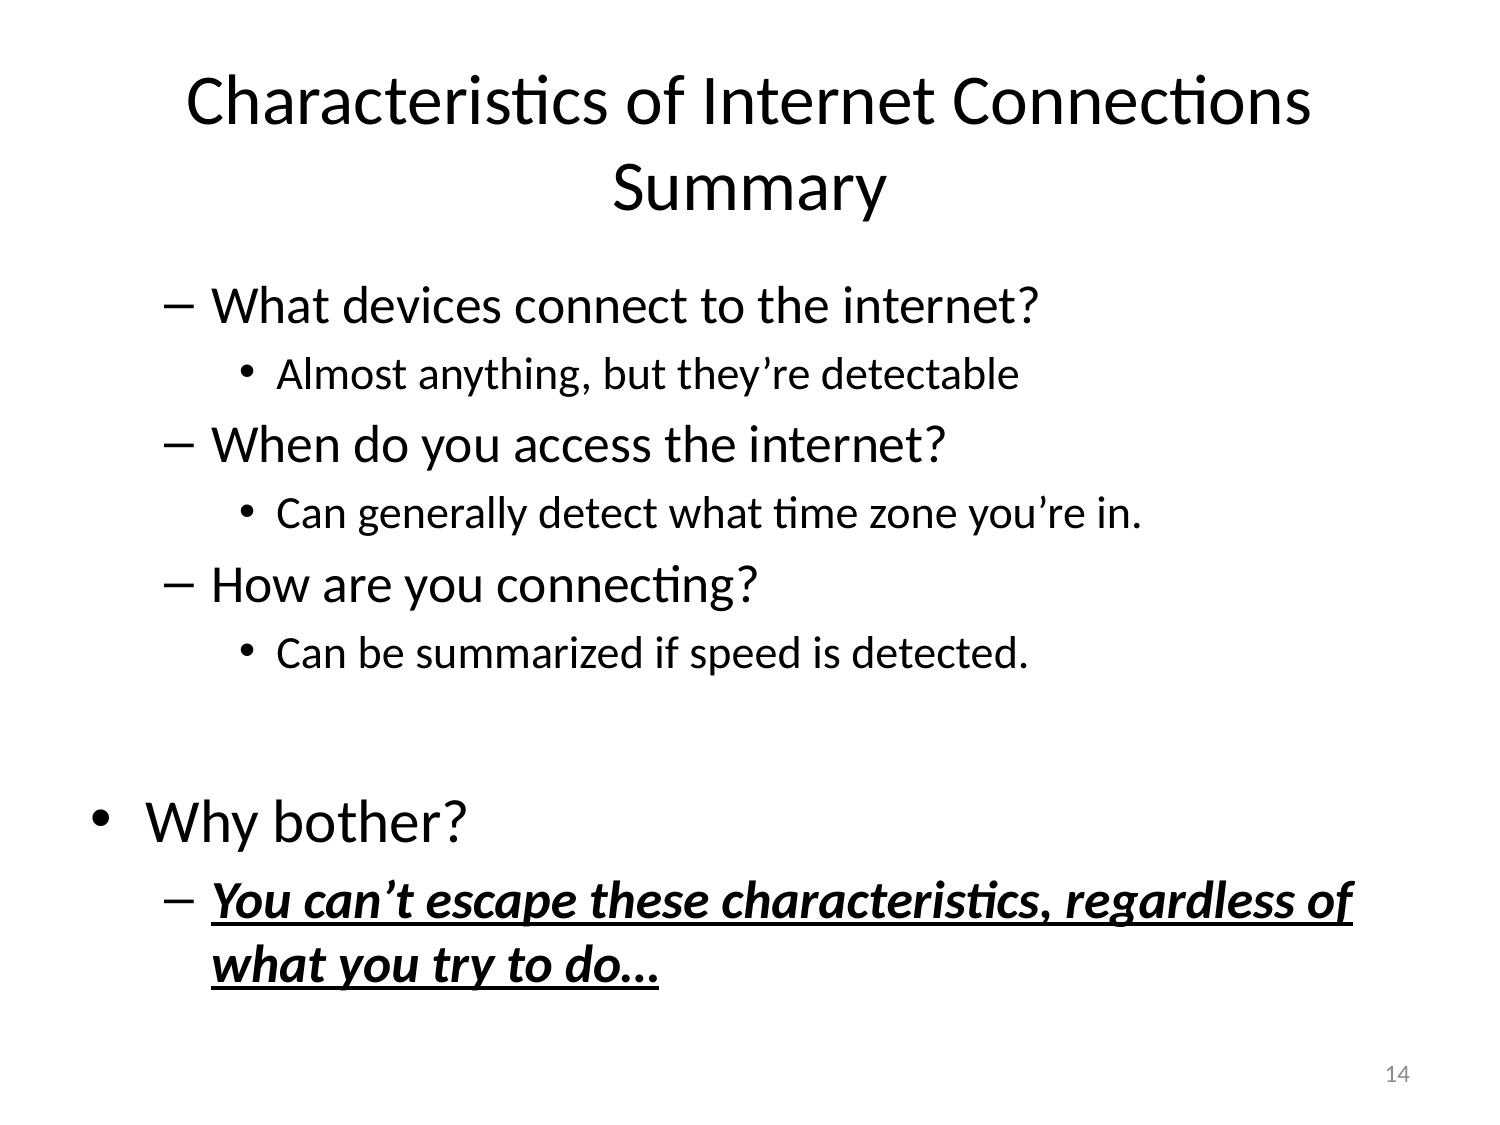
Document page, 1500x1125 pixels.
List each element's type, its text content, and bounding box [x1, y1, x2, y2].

title Characteristics of Internet Connections Summary [75, 45, 1425, 233]
slide_number 14 [1074, 1042, 1425, 1103]
list What devices connect to the internet? Almost anything, but they’re detectable When do you access the internet? Can generally detect what time zone you’re in. How are you connecting? Can be summarized if speed is detected. Why bother? You can’t escape these characteristics, regardless of what you try to do… [75, 262, 1425, 1005]
